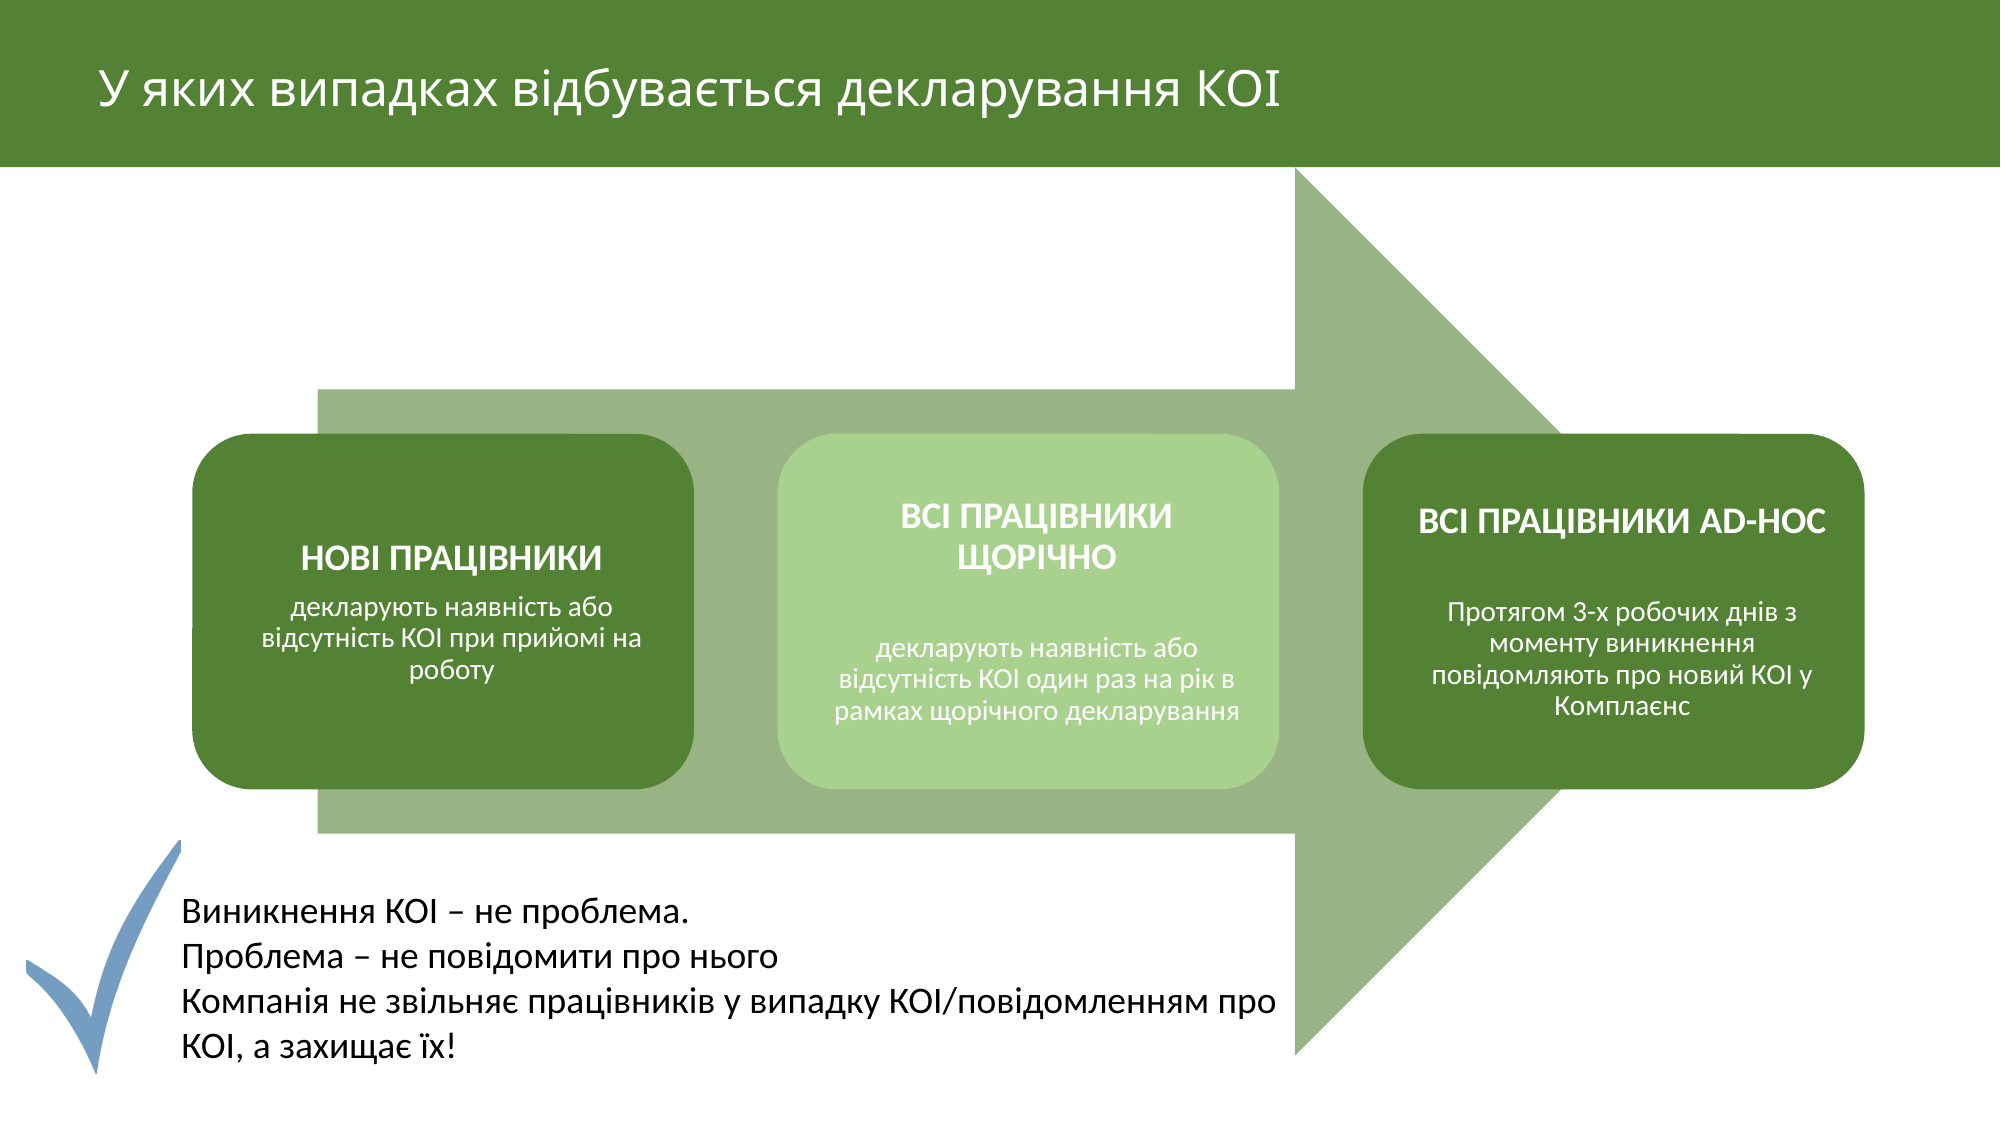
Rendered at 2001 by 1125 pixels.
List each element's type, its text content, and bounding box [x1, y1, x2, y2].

text_box У яких випадках відбувається декларування КОІ [83, 49, 1908, 125]
text_box [24, 838, 183, 1077]
text_box Виникнення КОІ – не проблема. Проблема – не повідомити про нього Компанія не звільняє працівників у випадку КОІ/повідомленням про КОІ, а захищає їх! [183, 878, 1296, 1074]
text_box [0, 0, 2000, 168]
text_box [192, 167, 1865, 1056]
